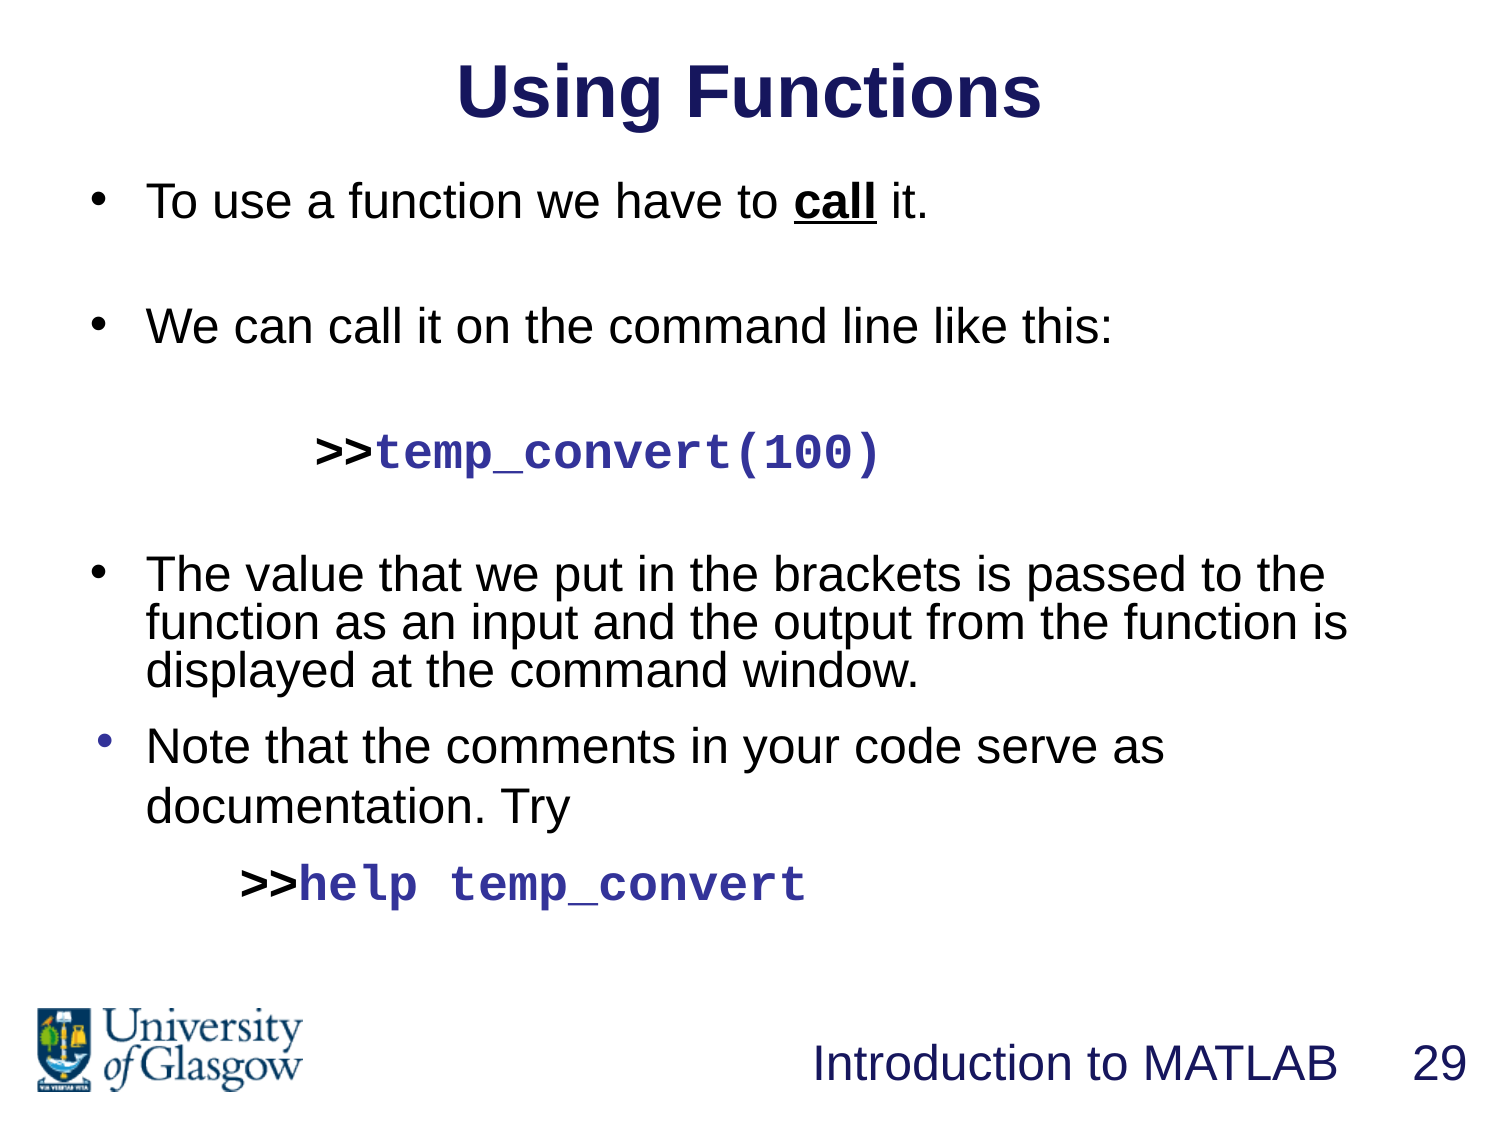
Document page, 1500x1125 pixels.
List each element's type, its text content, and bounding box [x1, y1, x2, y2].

text_box Using Functions [138, 18, 1362, 157]
picture [37, 1008, 303, 1092]
text_box To use a function we have to call it. We can call it on the command line like this: >>temp_convert(100) The value that we put in the brackets is passed to the function as an input and the output from the function is displayed at the command window. Note that the comments in your code serve as documentation. Try >>help temp_convert [74, 172, 1425, 916]
